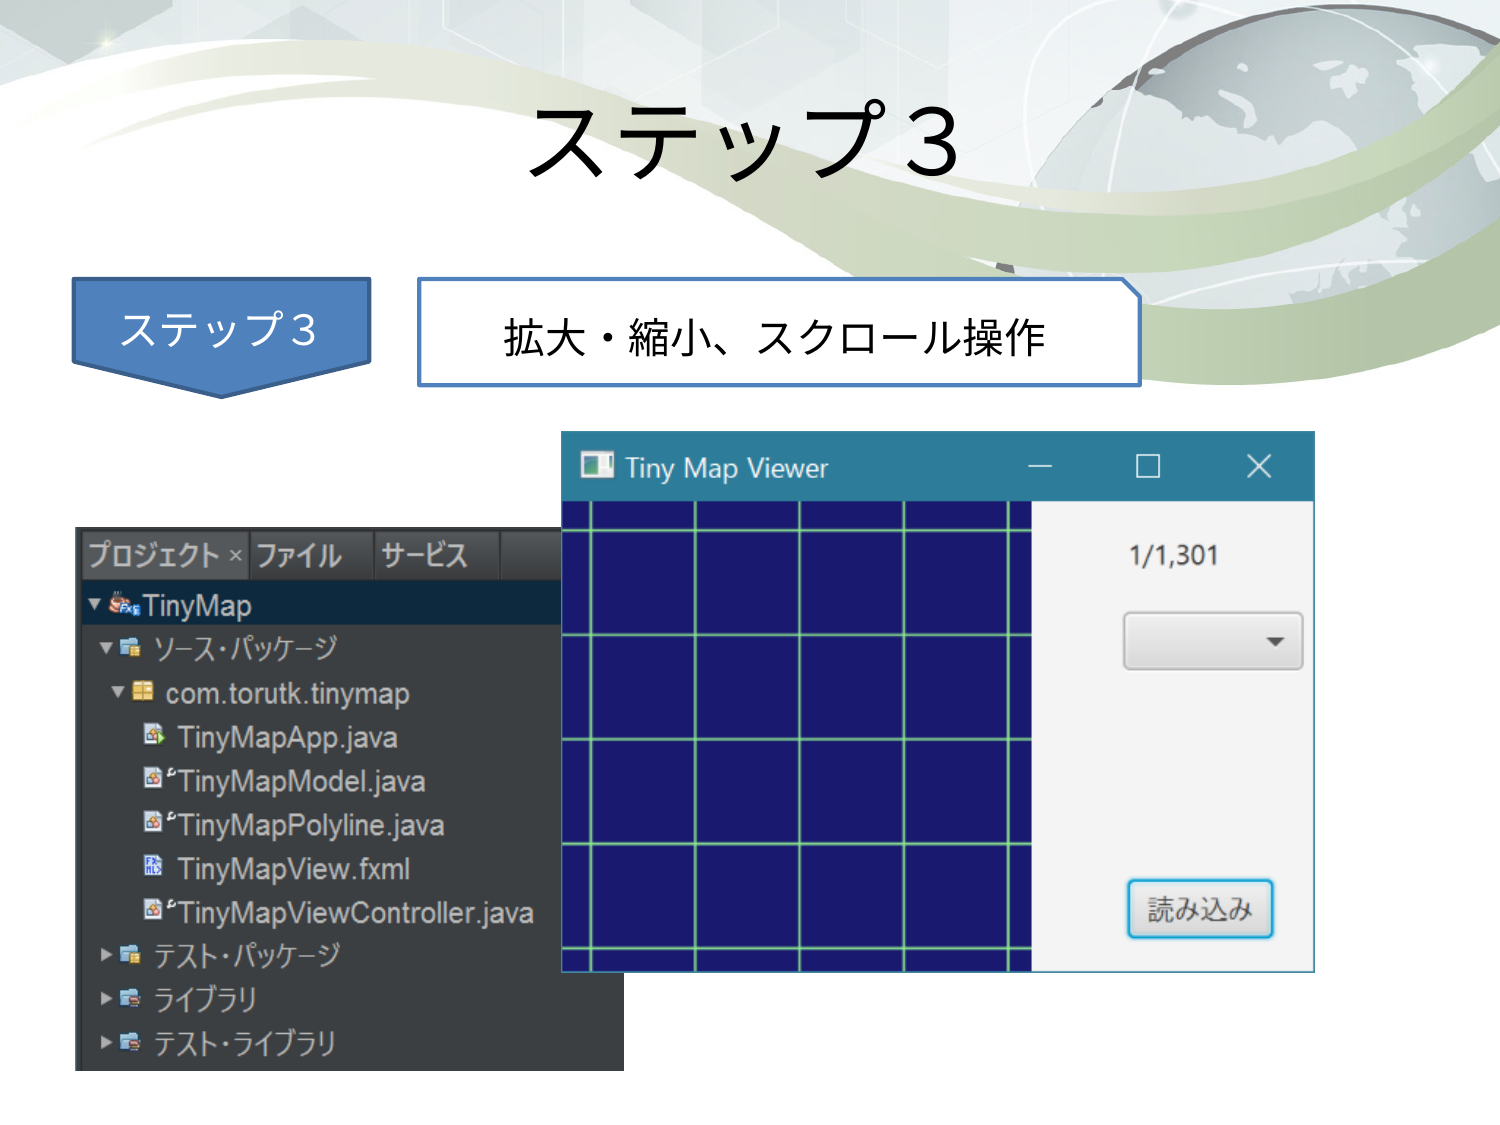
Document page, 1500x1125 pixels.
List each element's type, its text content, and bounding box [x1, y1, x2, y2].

title ステップ３ [75, 45, 1425, 233]
text_box 拡大・縮小、スクロール操作 [417, 276, 1142, 388]
text_box ステップ３ [71, 276, 372, 400]
picture [75, 431, 1315, 1071]
